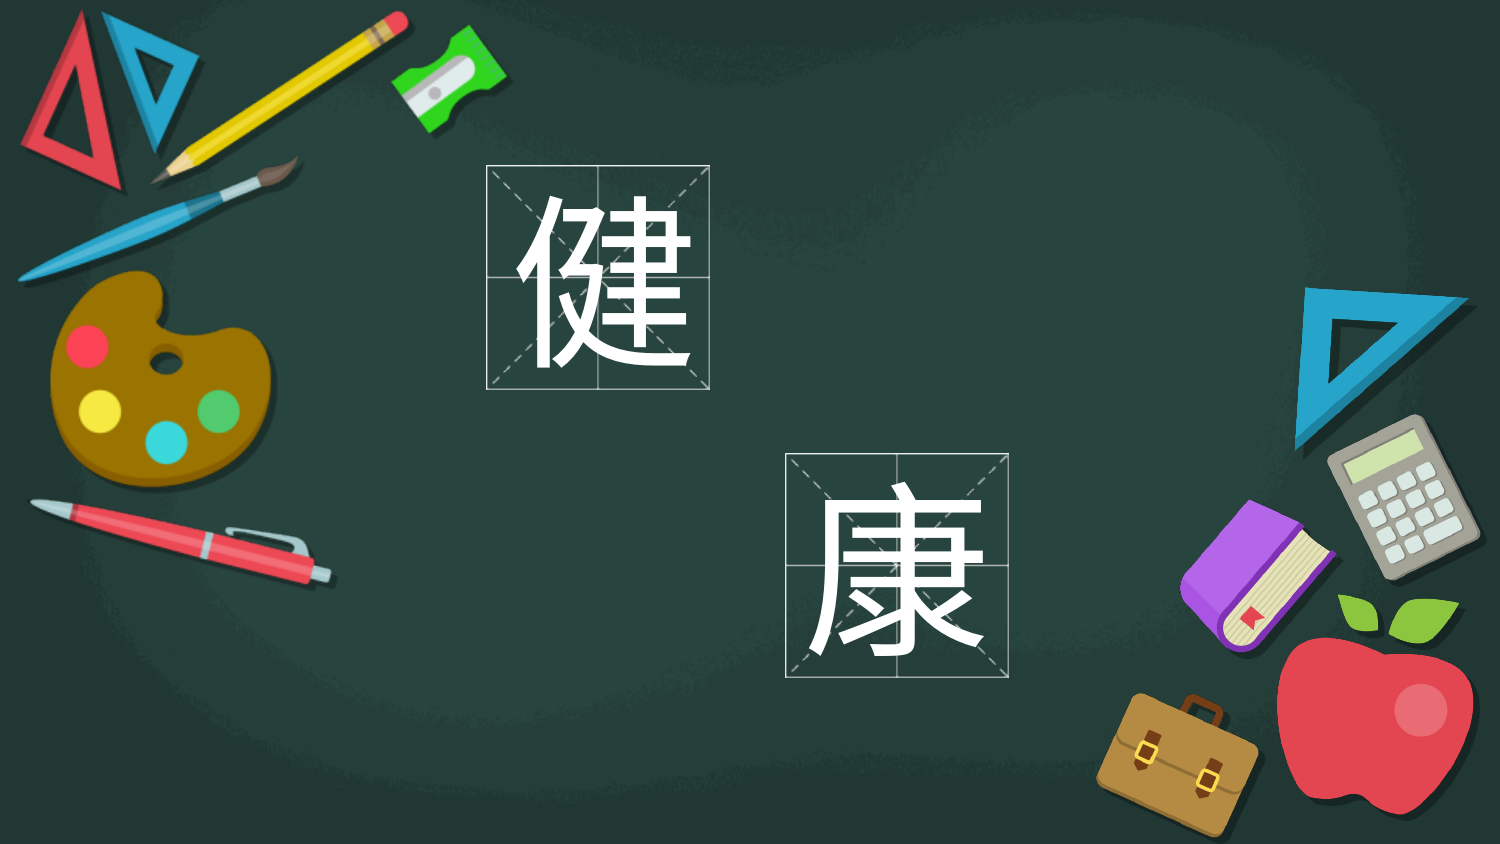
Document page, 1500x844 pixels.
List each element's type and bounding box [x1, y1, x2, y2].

picture [0, 0, 1500, 844]
text_box [785, 445, 1009, 686]
text_box [486, 157, 710, 398]
